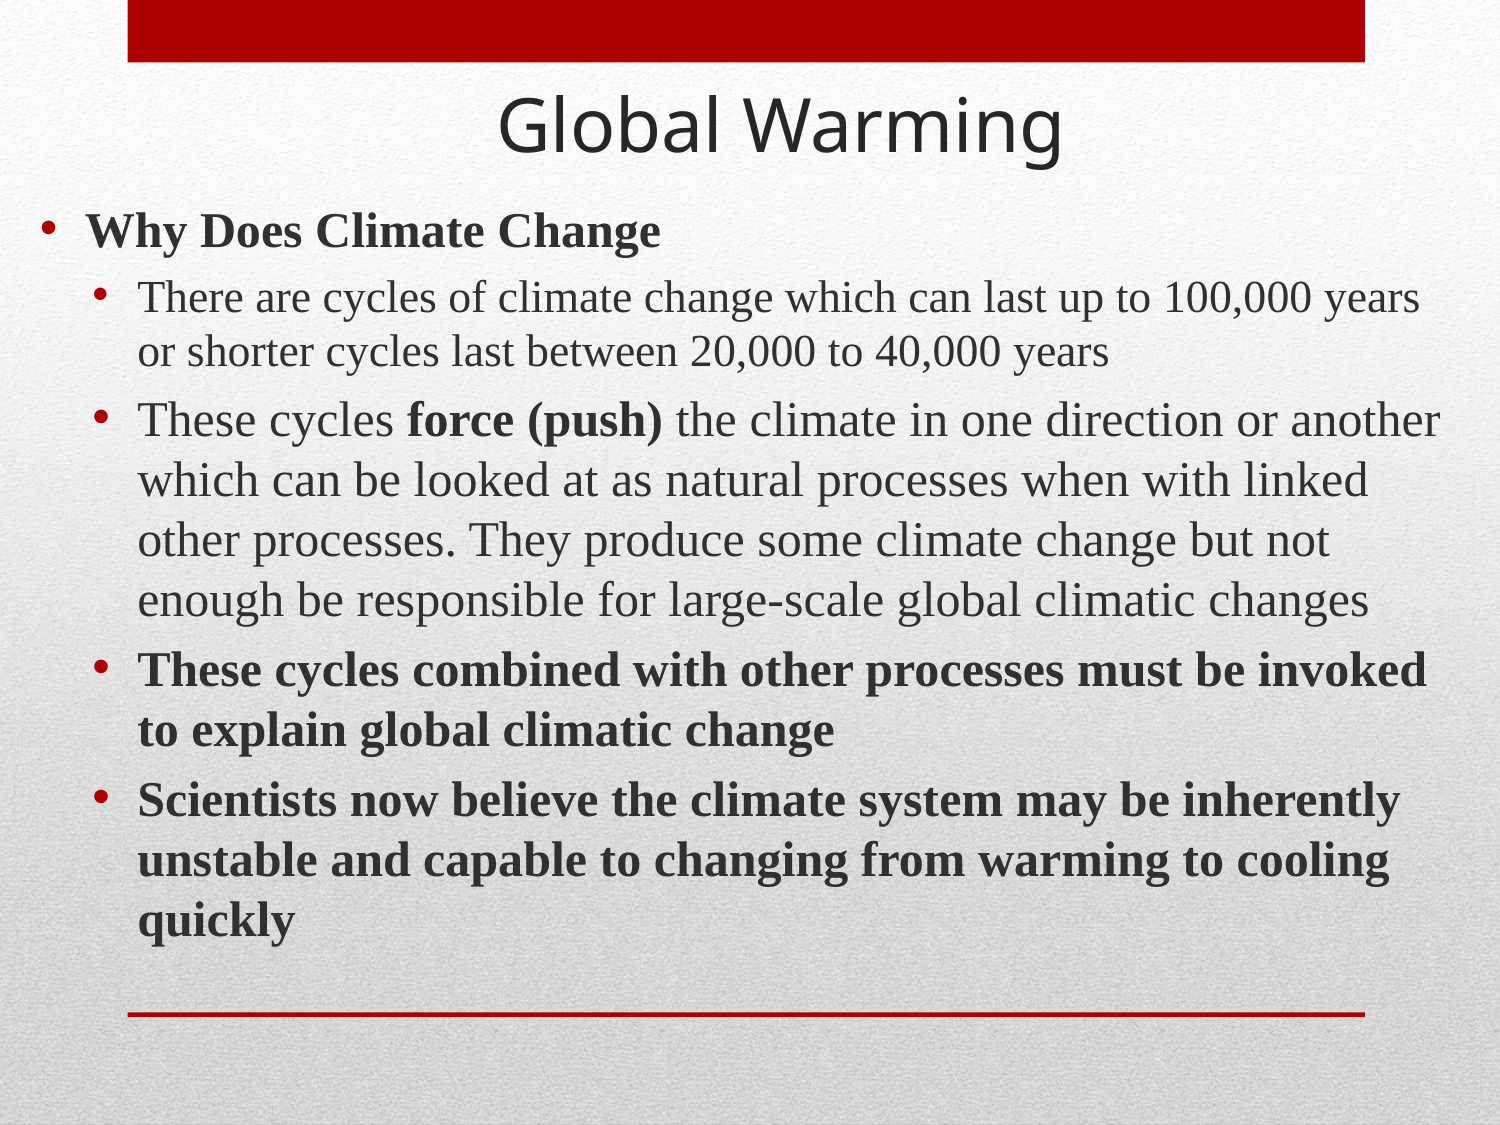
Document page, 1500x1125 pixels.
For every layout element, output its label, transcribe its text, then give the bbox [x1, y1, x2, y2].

title Global Warming [212, 62, 1350, 175]
list Why Does Climate Change There are cycles of climate change which can last up to 100,000 years or shorter cycles last between 20,000 to 40,000 years These cycles force (push) the climate in one direction or another which can be looked at as natural processes when with linked other processes. They produce some climate change but not enough be responsible for large-scale global climatic changes These cycles combined with other processes must be invoked to explain global climatic change Scientists now believe the climate system may be inherently unstable and capable to changing from warming to cooling quickly [24, 149, 1475, 994]
